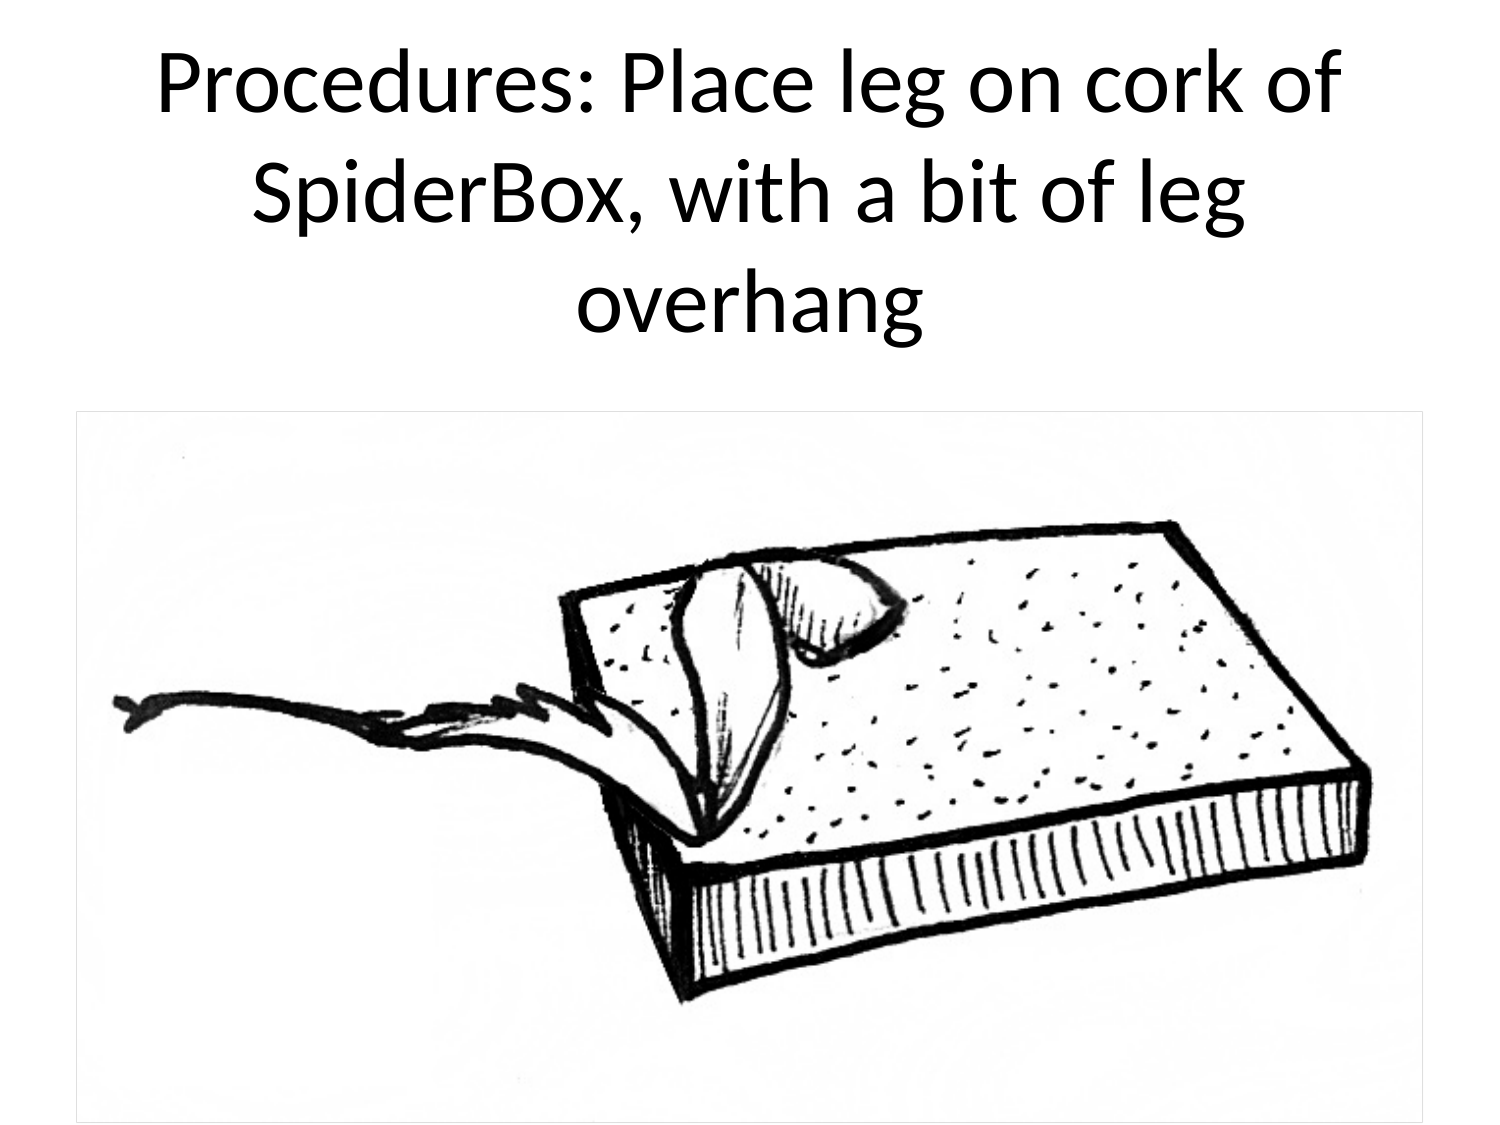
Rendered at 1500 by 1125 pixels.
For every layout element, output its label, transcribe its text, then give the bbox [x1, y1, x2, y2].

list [74, 410, 1426, 1125]
title Procedures: Place leg on cork of SpiderBox, with a bit of leg overhang [75, 45, 1425, 327]
